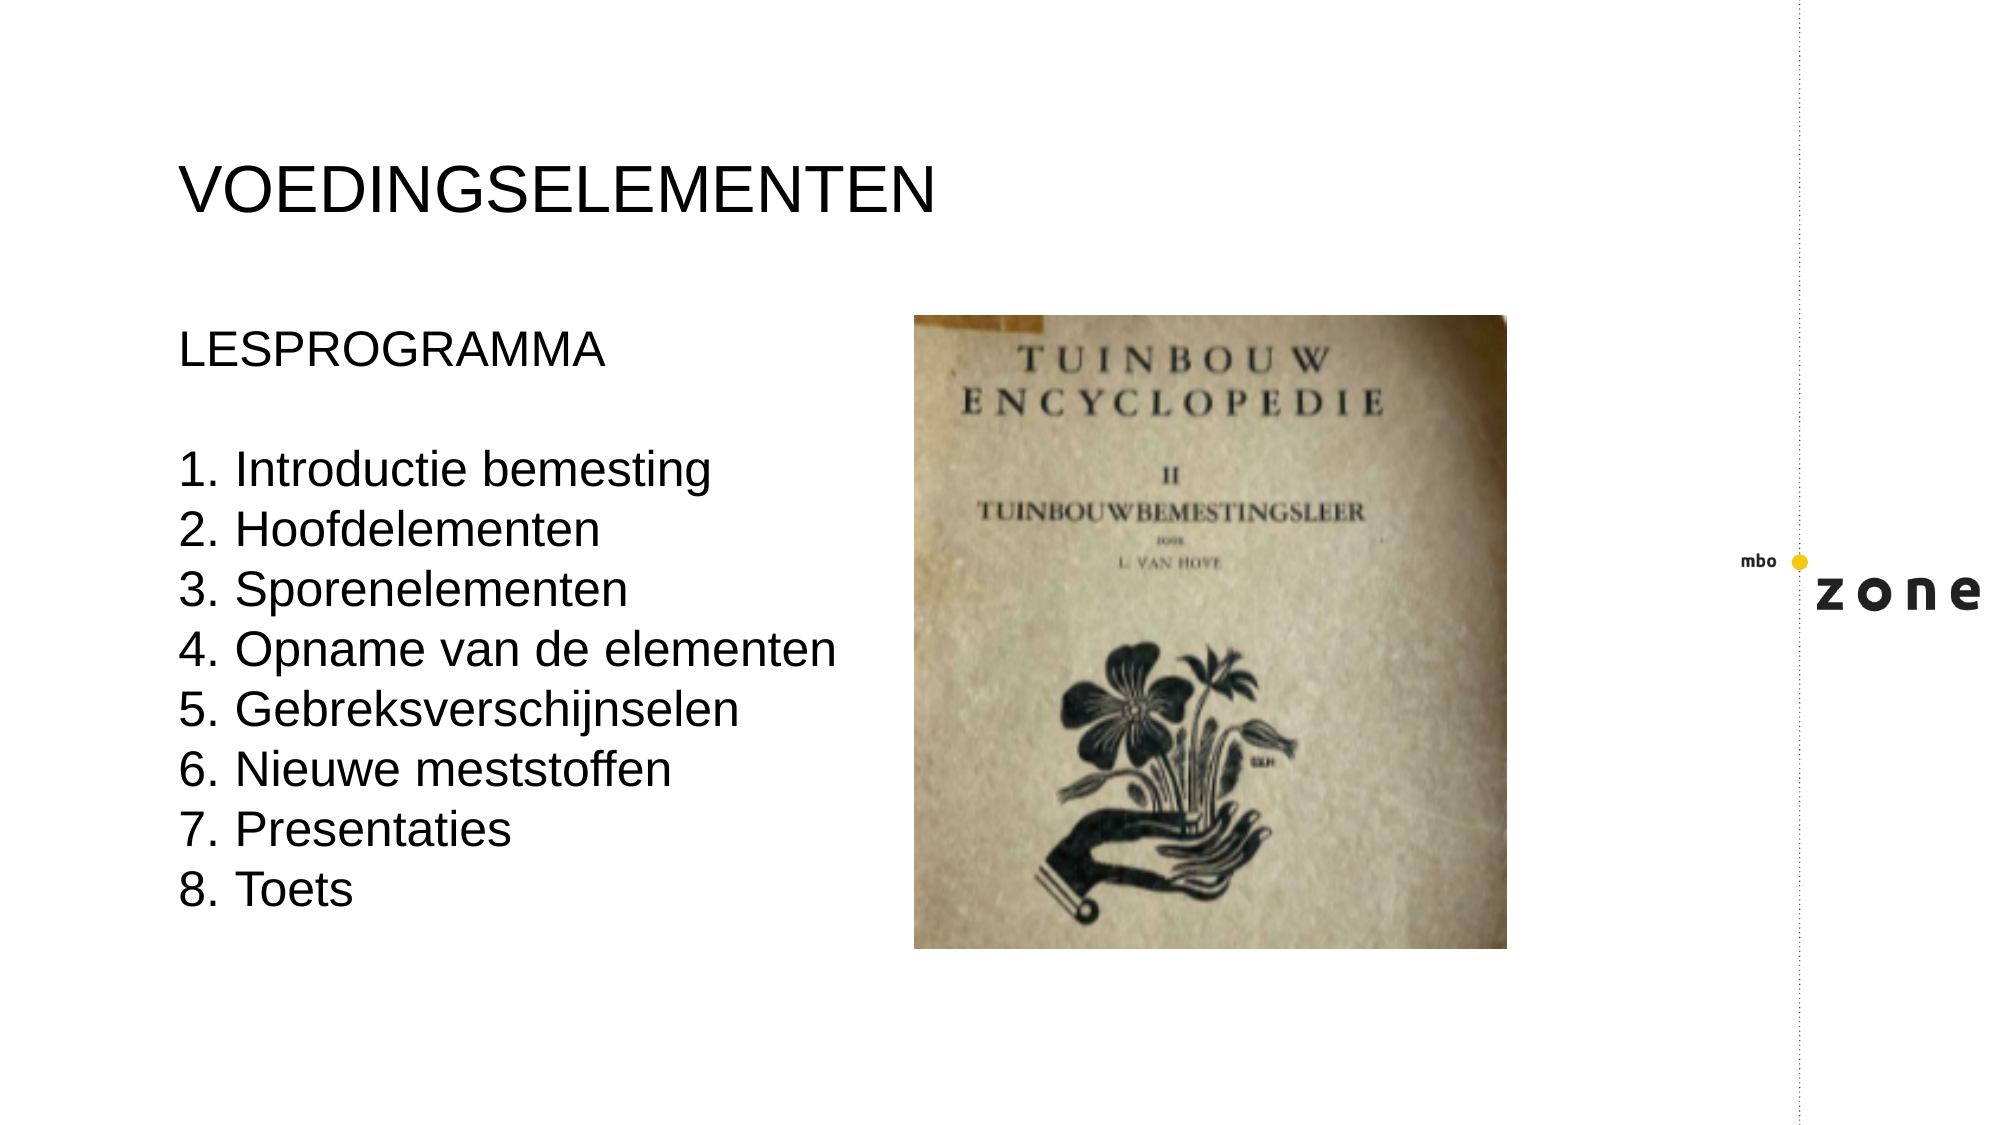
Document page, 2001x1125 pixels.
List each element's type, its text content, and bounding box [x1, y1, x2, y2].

text_box LESPROGRAMMA Introductie bemesting Hoofdelementen Sporenelementen Opname van de elementen Gebreksverschijnselen Nieuwe meststoffen Presentaties Toets [163, 309, 1419, 1125]
text_box VOEDINGSELEMENTEN [163, 138, 1666, 234]
picture [914, 315, 1507, 949]
picture [1596, 0, 2001, 1125]
